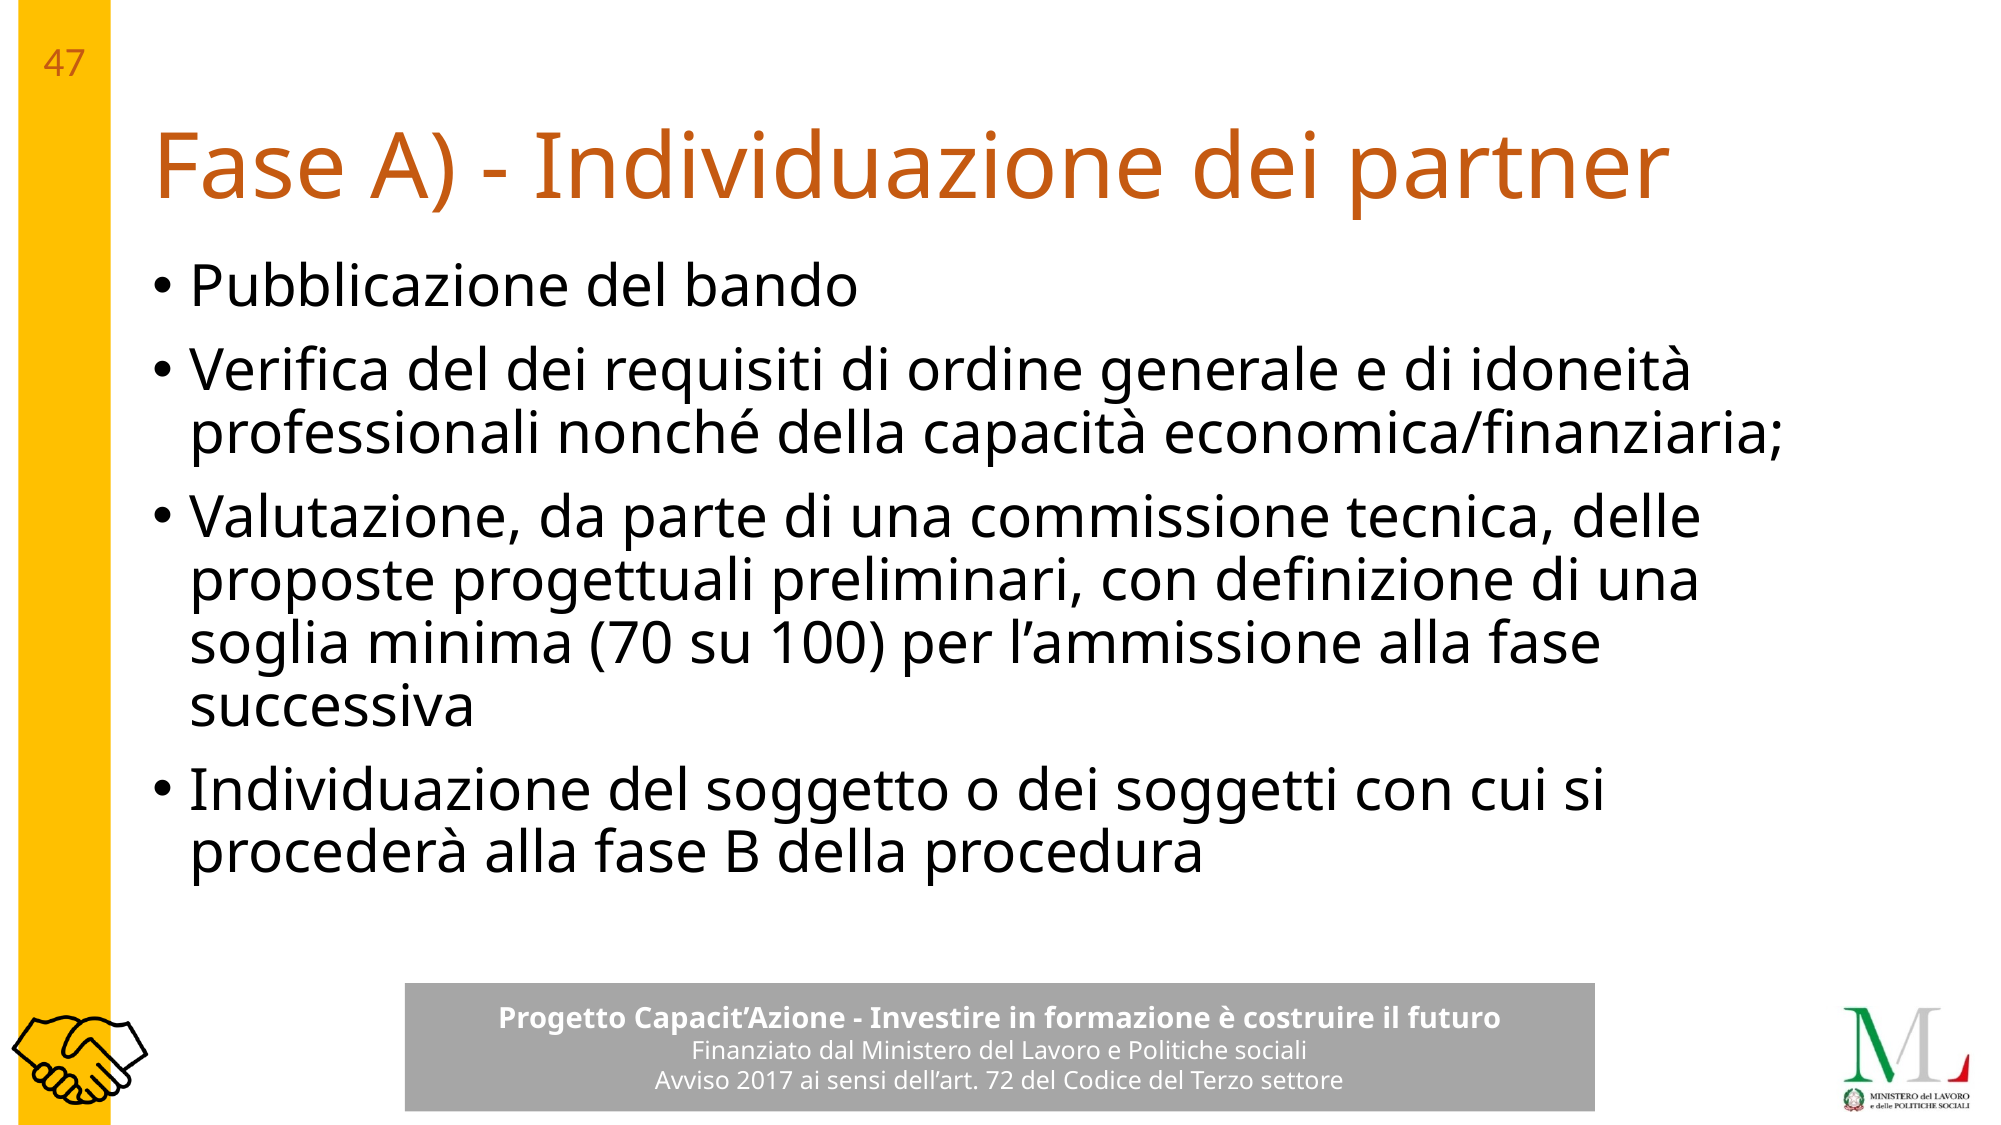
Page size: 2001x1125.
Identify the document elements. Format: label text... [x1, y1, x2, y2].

picture [1826, 1006, 1987, 1112]
list Pubblicazione del bando Verifica del dei requisiti di ordine generale e di idoneità professionali nonché della capacità economica/finanziaria; Valutazione, da parte di una commissione tecnica, delle proposte progettuali preliminari, con definizione di una soglia minima (70 su 100) per l’ammissione alla fase successiva Individuazione del soggetto o dei soggetti con cui si procederà alla fase B della procedura [137, 248, 1863, 963]
title Fase A) - Individuazione dei partner [137, 59, 1863, 248]
picture [10, 1009, 149, 1109]
slide_number 47 [1911, 1057, 1995, 1118]
